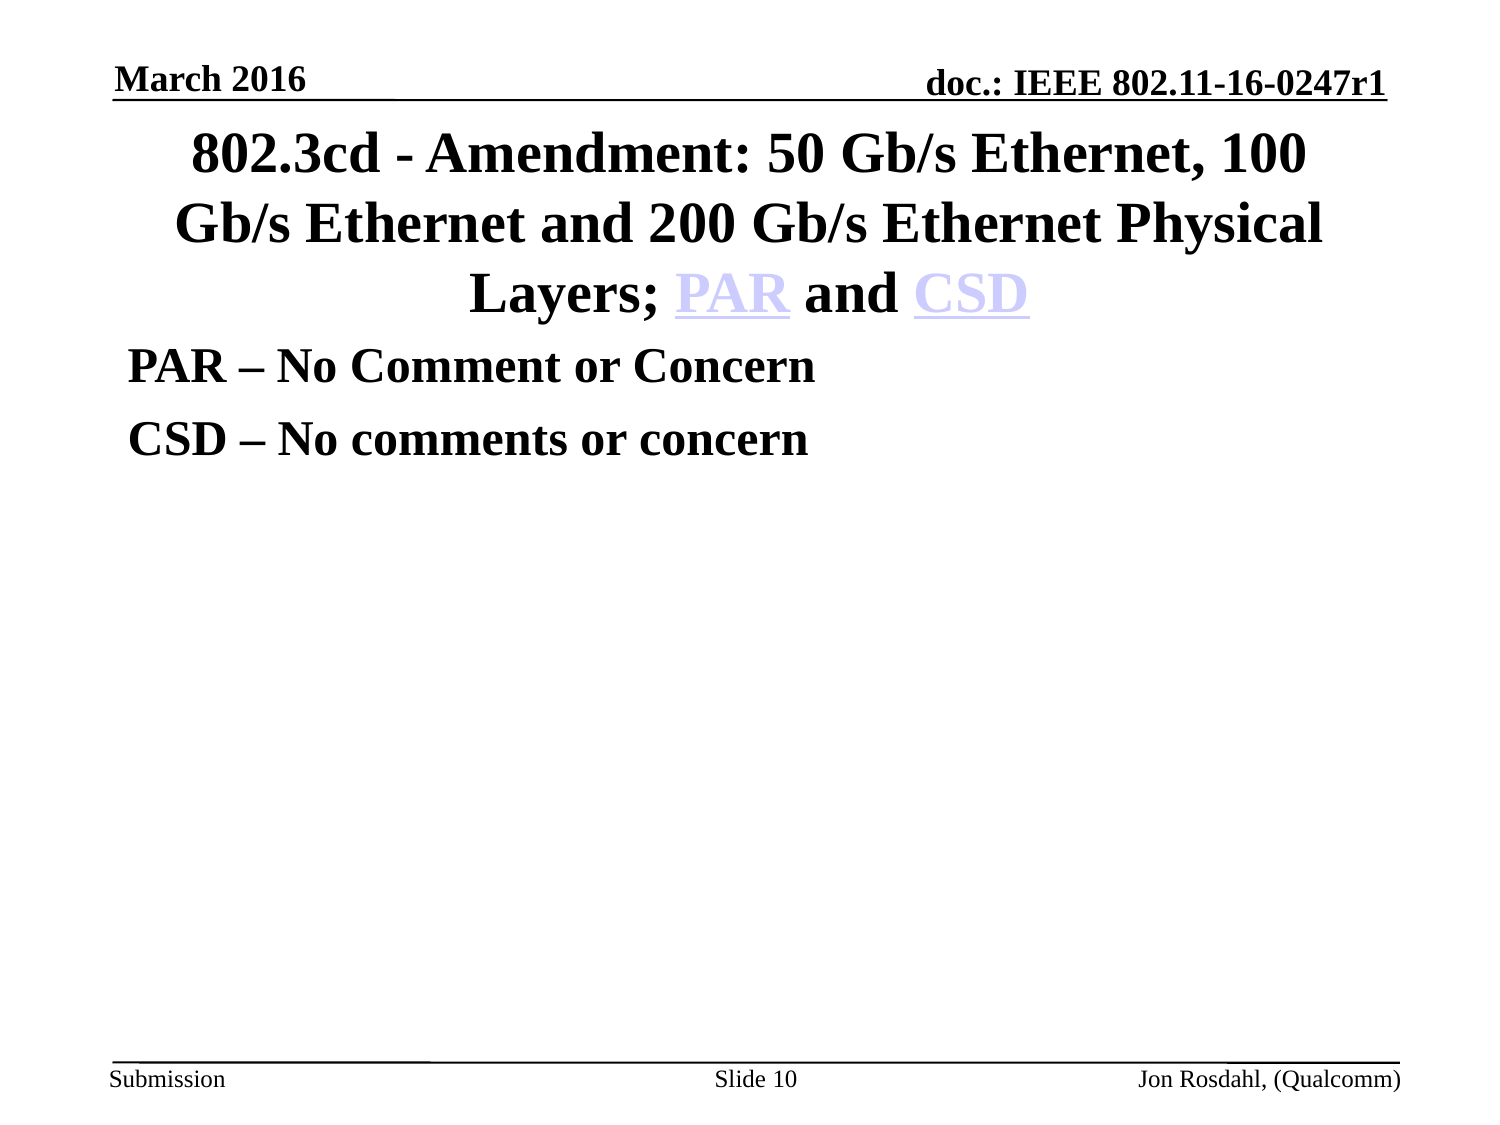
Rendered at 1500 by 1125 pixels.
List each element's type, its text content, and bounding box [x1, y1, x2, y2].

slide_number Slide 10 [712, 1061, 800, 1123]
footer Jon Rosdahl, (Qualcomm) [878, 1061, 1402, 1093]
title 802.3cd - Amendment: 50 Gb/s Ethernet, 100 Gb/s Ethernet and 200 Gb/s Ethernet Physical Layers; PAR and CSD [112, 112, 1388, 324]
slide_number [114, 54, 423, 100]
list PAR – No Comment or Concern CSD – No comments or concern [112, 324, 1388, 1000]
